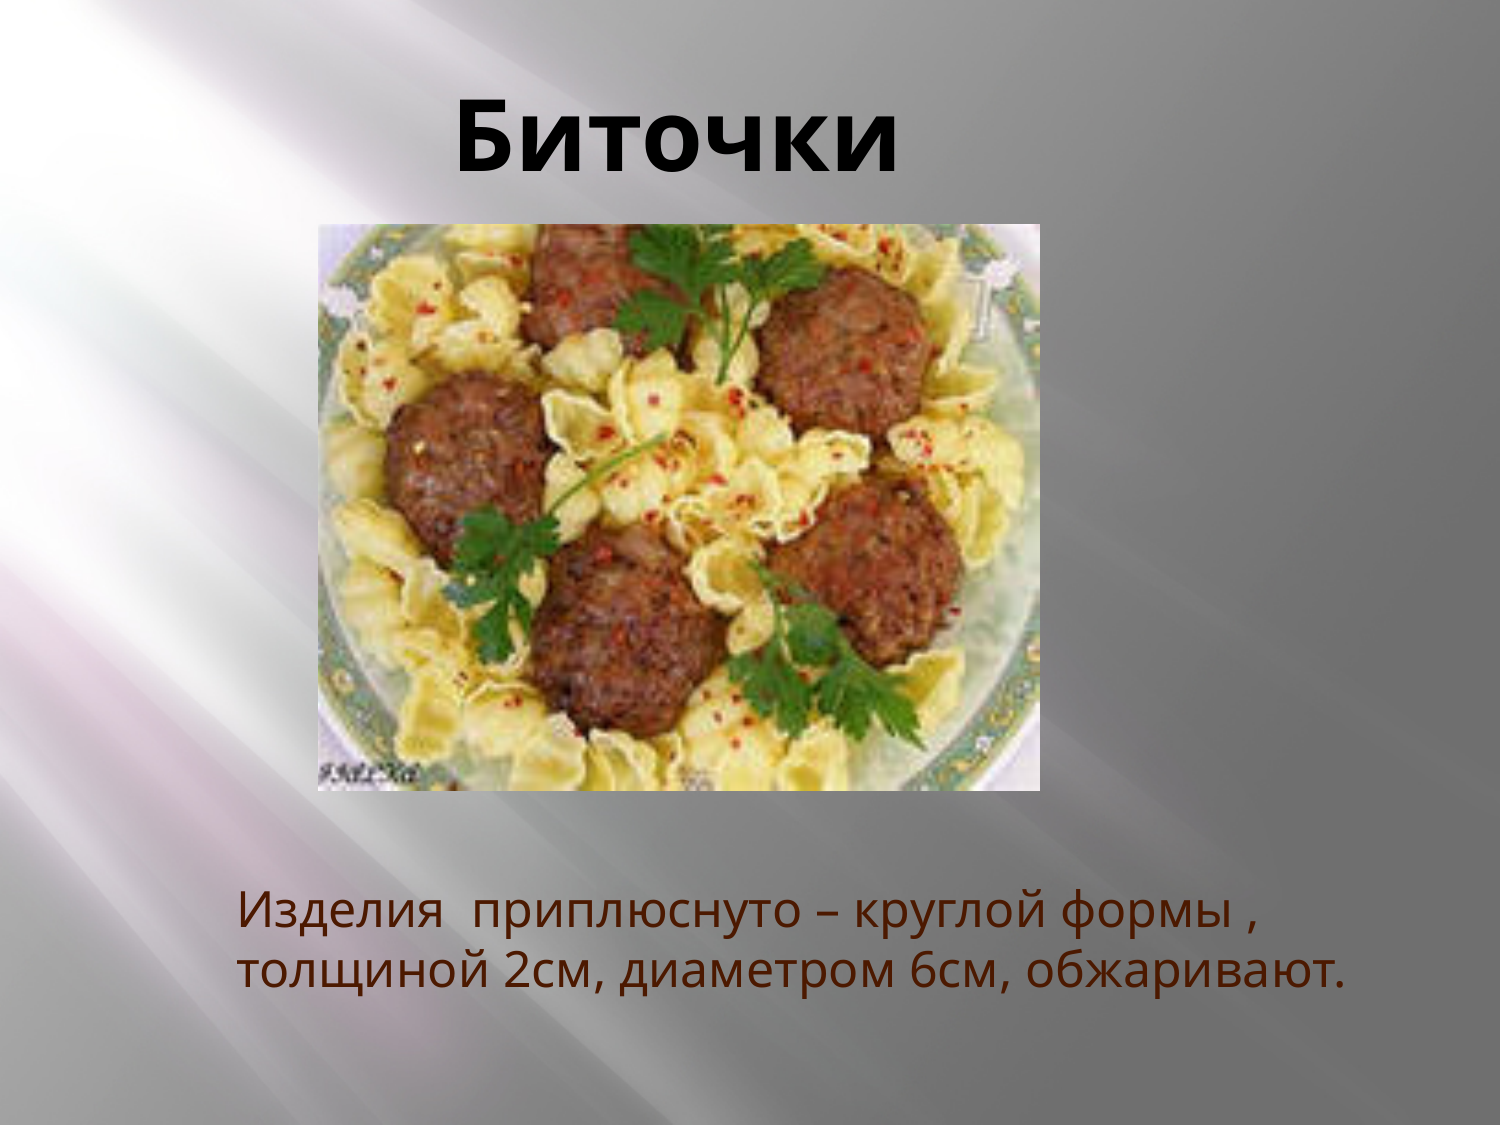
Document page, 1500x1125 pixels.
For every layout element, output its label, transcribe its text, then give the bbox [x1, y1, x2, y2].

picture [0, 0, 1500, 1125]
text_box Изделия приплюснуто – круглой формы , толщиной 2см, диаметром 6см, обжаривают. [236, 387, 1425, 1005]
text_box Биточки [437, 0, 1425, 296]
